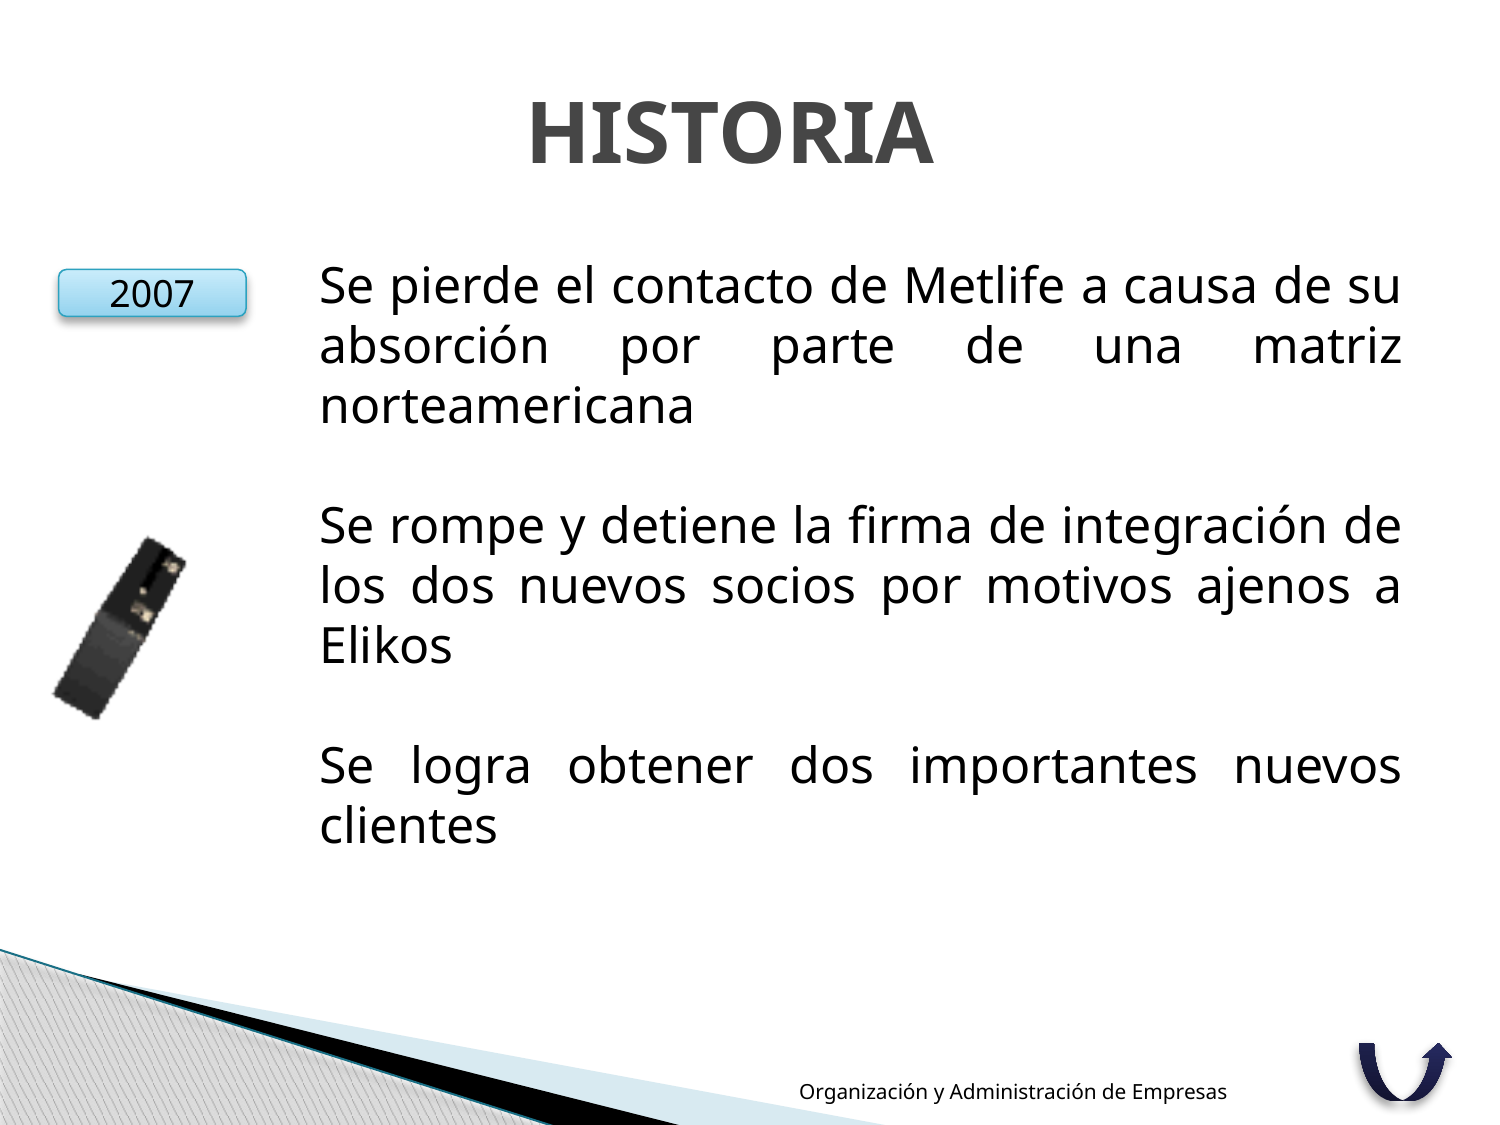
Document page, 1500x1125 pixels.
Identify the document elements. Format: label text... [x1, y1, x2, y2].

picture [0, 527, 261, 724]
title HISTORIA [35, 35, 1425, 223]
footer Organización y Administración de Empresas [718, 1051, 1243, 1112]
text_box 2007 [57, 268, 247, 318]
text_box [1359, 1042, 1452, 1102]
text_box Se pierde el contacto de Metlife a causa de su absorción por parte de una matriz norteamericana Se rompe y detiene la firma de integración de los dos nuevos socios por motivos ajenos a Elikos Se logra obtener dos importantes nuevos clientes [304, 246, 1418, 861]
